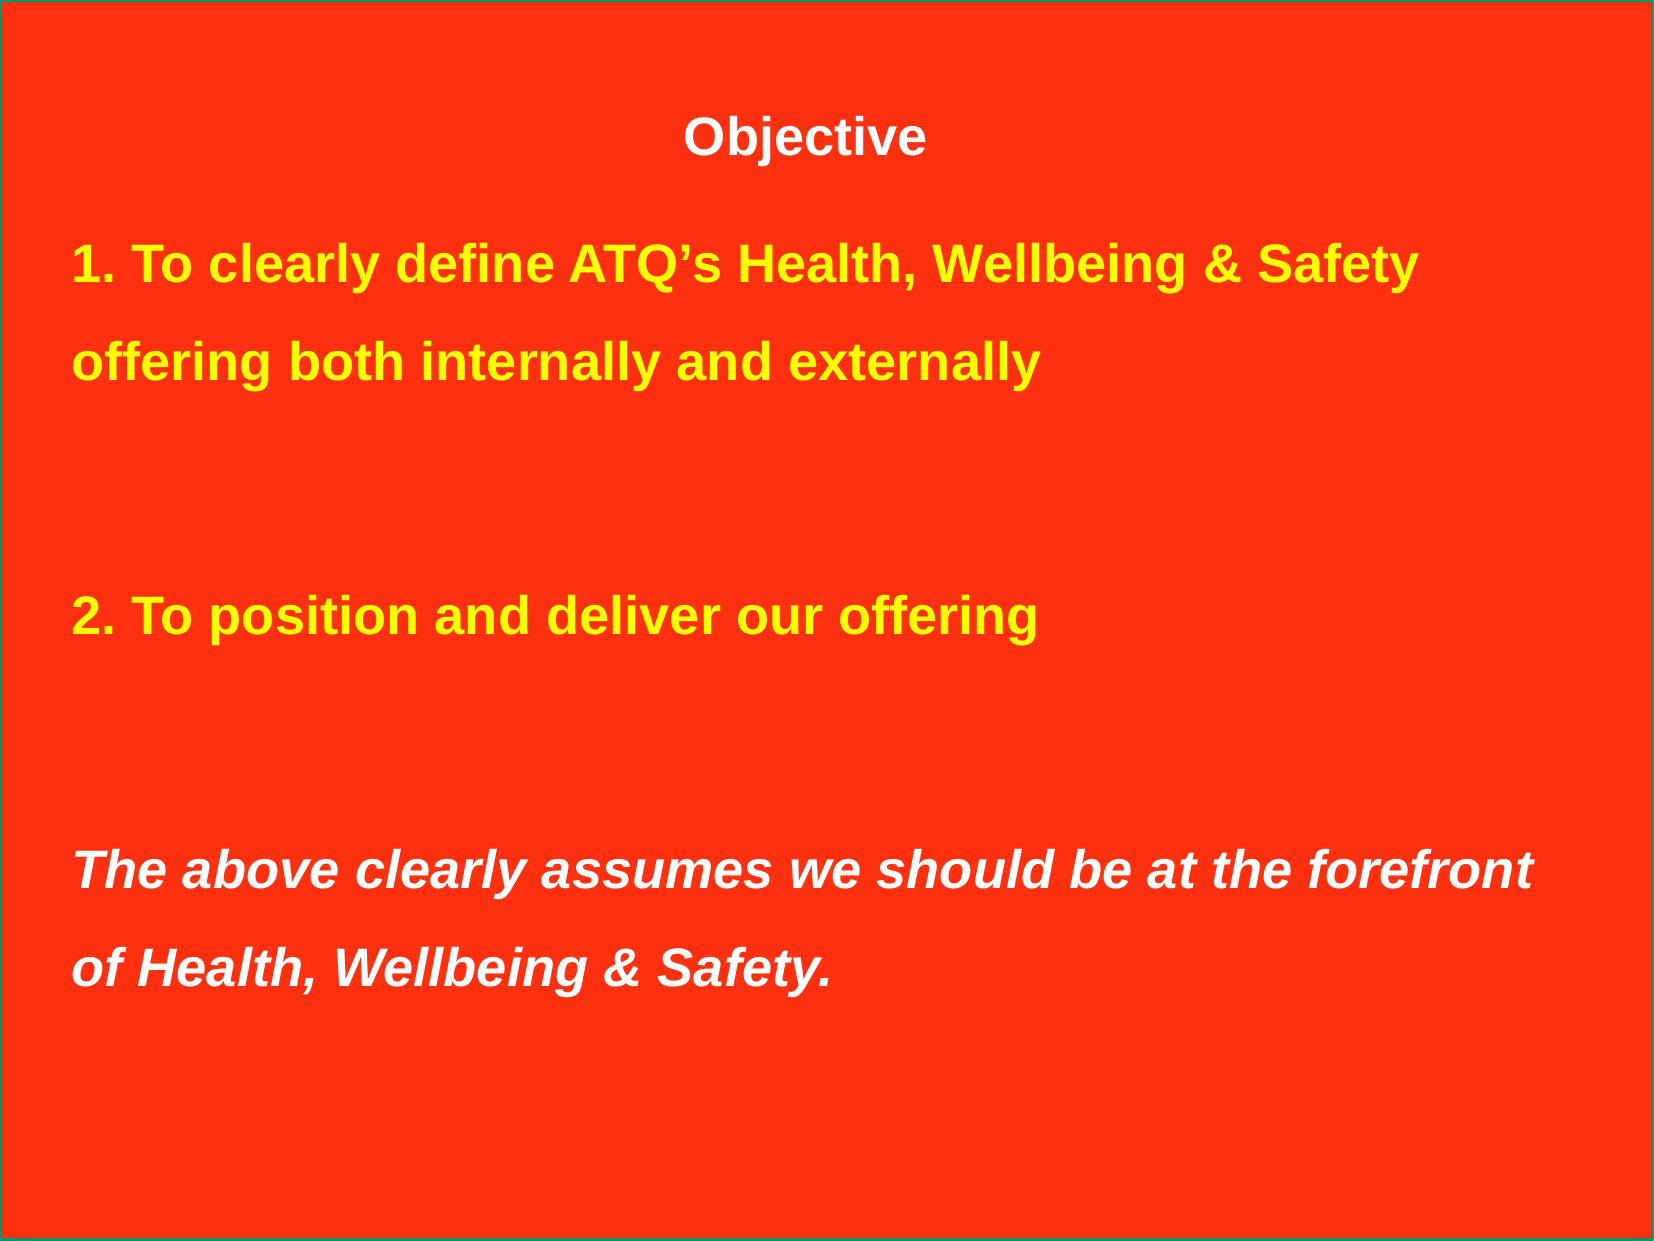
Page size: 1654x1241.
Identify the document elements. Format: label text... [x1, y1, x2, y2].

subtitle Objective 1. To clearly define ATQ’s Health, Wellbeing & Safety offering both internally and externally 2. To position and deliver our offering The above clearly assumes we should be at the forefront of Health, Wellbeing & Safety. [71, 229, 1556, 1050]
text_box [0, 0, 1654, 1241]
